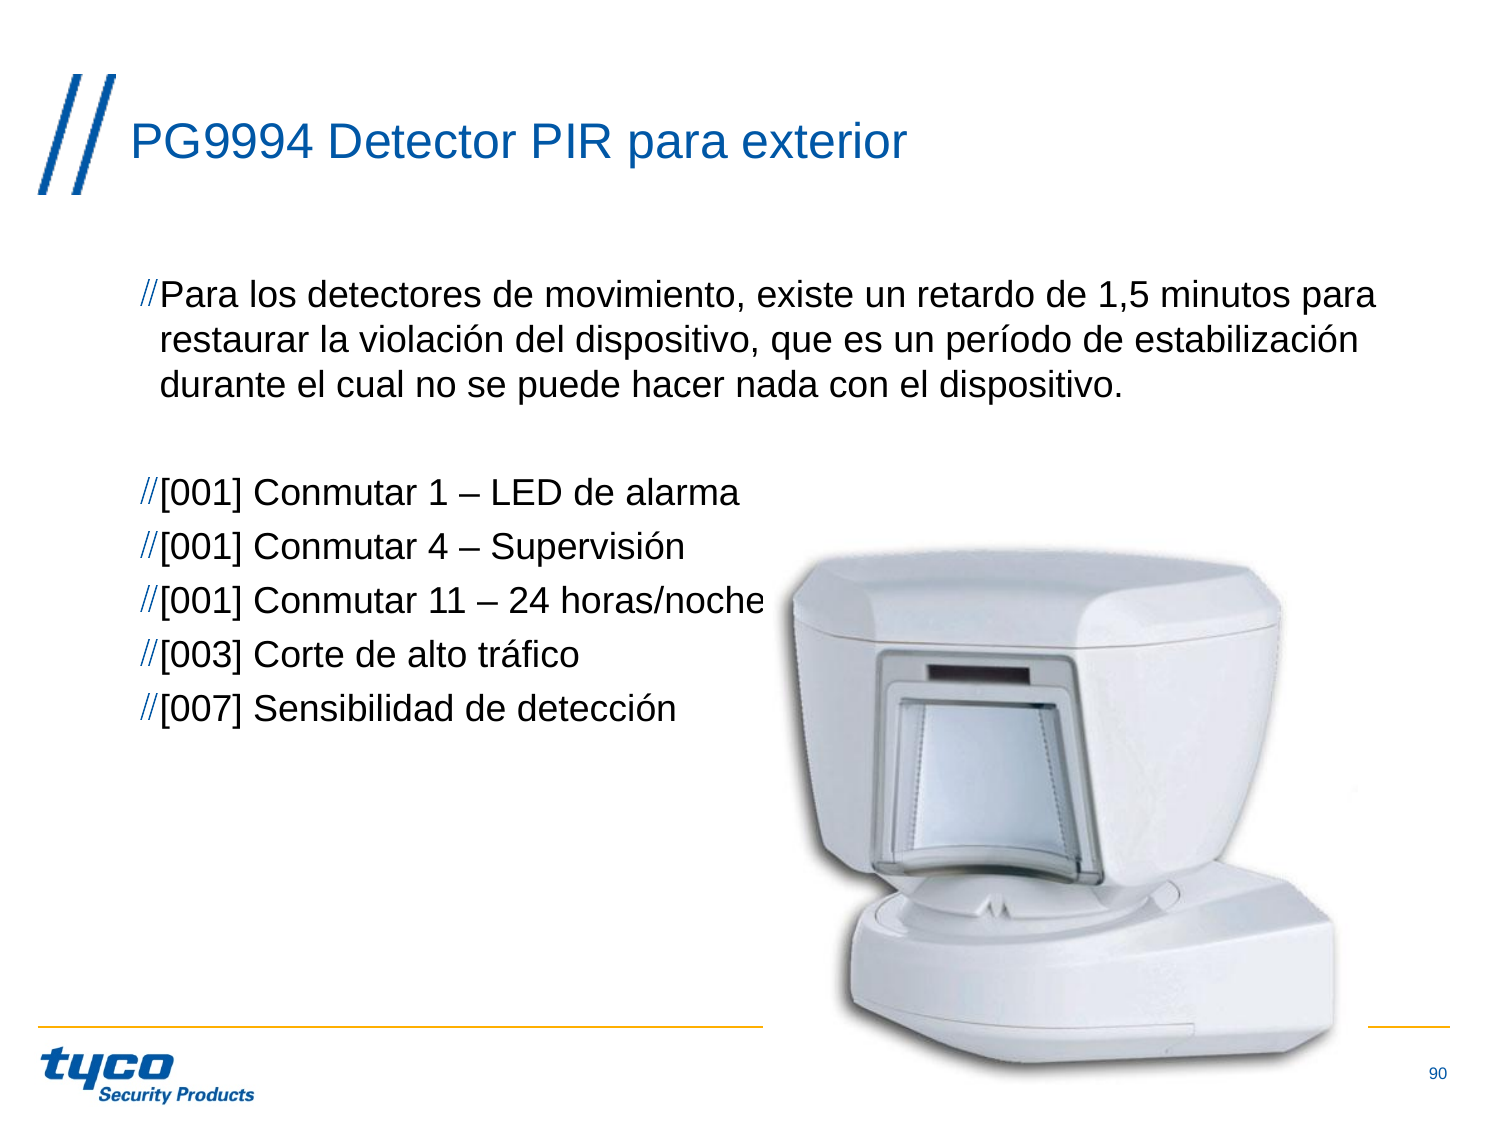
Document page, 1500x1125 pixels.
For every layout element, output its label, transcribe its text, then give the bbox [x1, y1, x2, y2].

list Para los detectores de movimiento, existe un retardo de 1,5 minutos para restaurar la violación del dispositivo, que es un período de estabilización durante el cual no se puede hacer nada con el dispositivo. [001] Conmutar 1 – LED de alarma [001] Conmutar 4 – Supervisión [001] Conmutar 11 – 24 horas/noche [003] Corte de alto tráfico [007] Sensibilidad de detección [124, 262, 1426, 976]
picture [37, 74, 115, 195]
picture [140, 279, 167, 306]
picture [140, 693, 167, 720]
slide_number 90 [1387, 1042, 1463, 1103]
picture [140, 531, 167, 558]
picture [140, 639, 167, 666]
title PG9994 Detector PIR para exterior [115, 44, 1426, 233]
picture [140, 477, 167, 504]
picture [140, 585, 167, 612]
picture [34, 1040, 260, 1107]
picture [763, 520, 1368, 1092]
text_box [97, 1061, 228, 1091]
